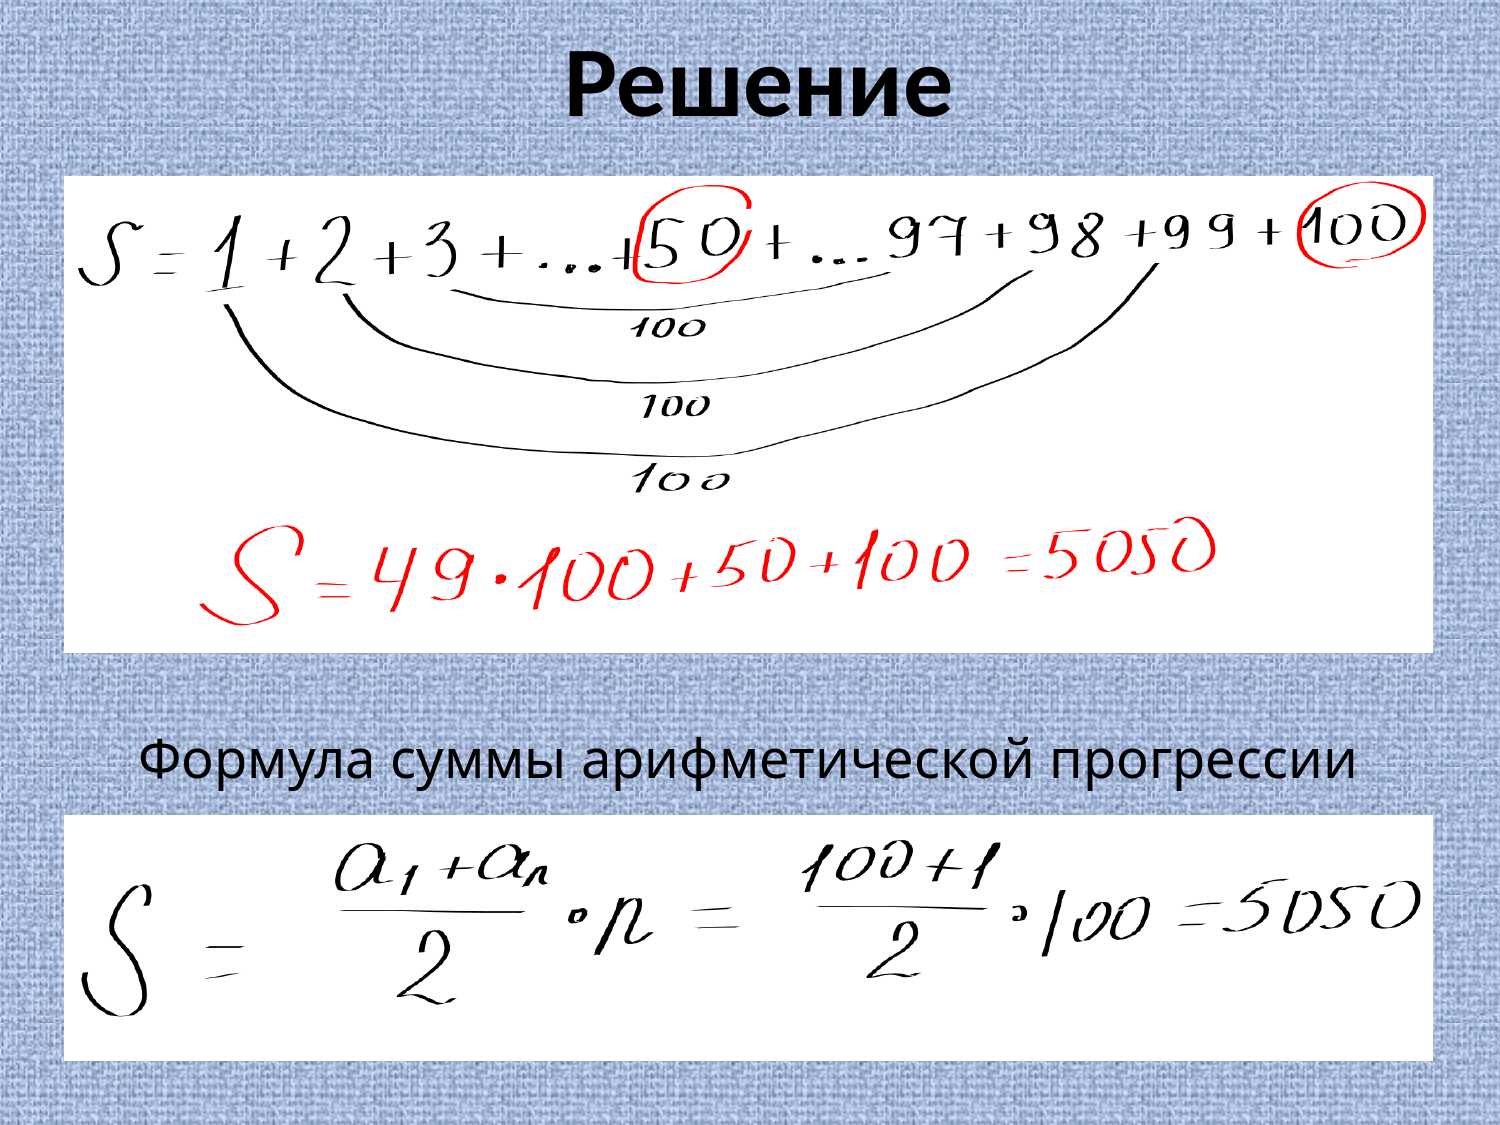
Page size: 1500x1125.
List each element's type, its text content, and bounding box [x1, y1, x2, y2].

picture [64, 815, 1433, 1062]
picture [64, 176, 1433, 653]
text_box Формула суммы арифметической прогрессии [64, 716, 1433, 797]
text_box Решение [85, 8, 1433, 159]
